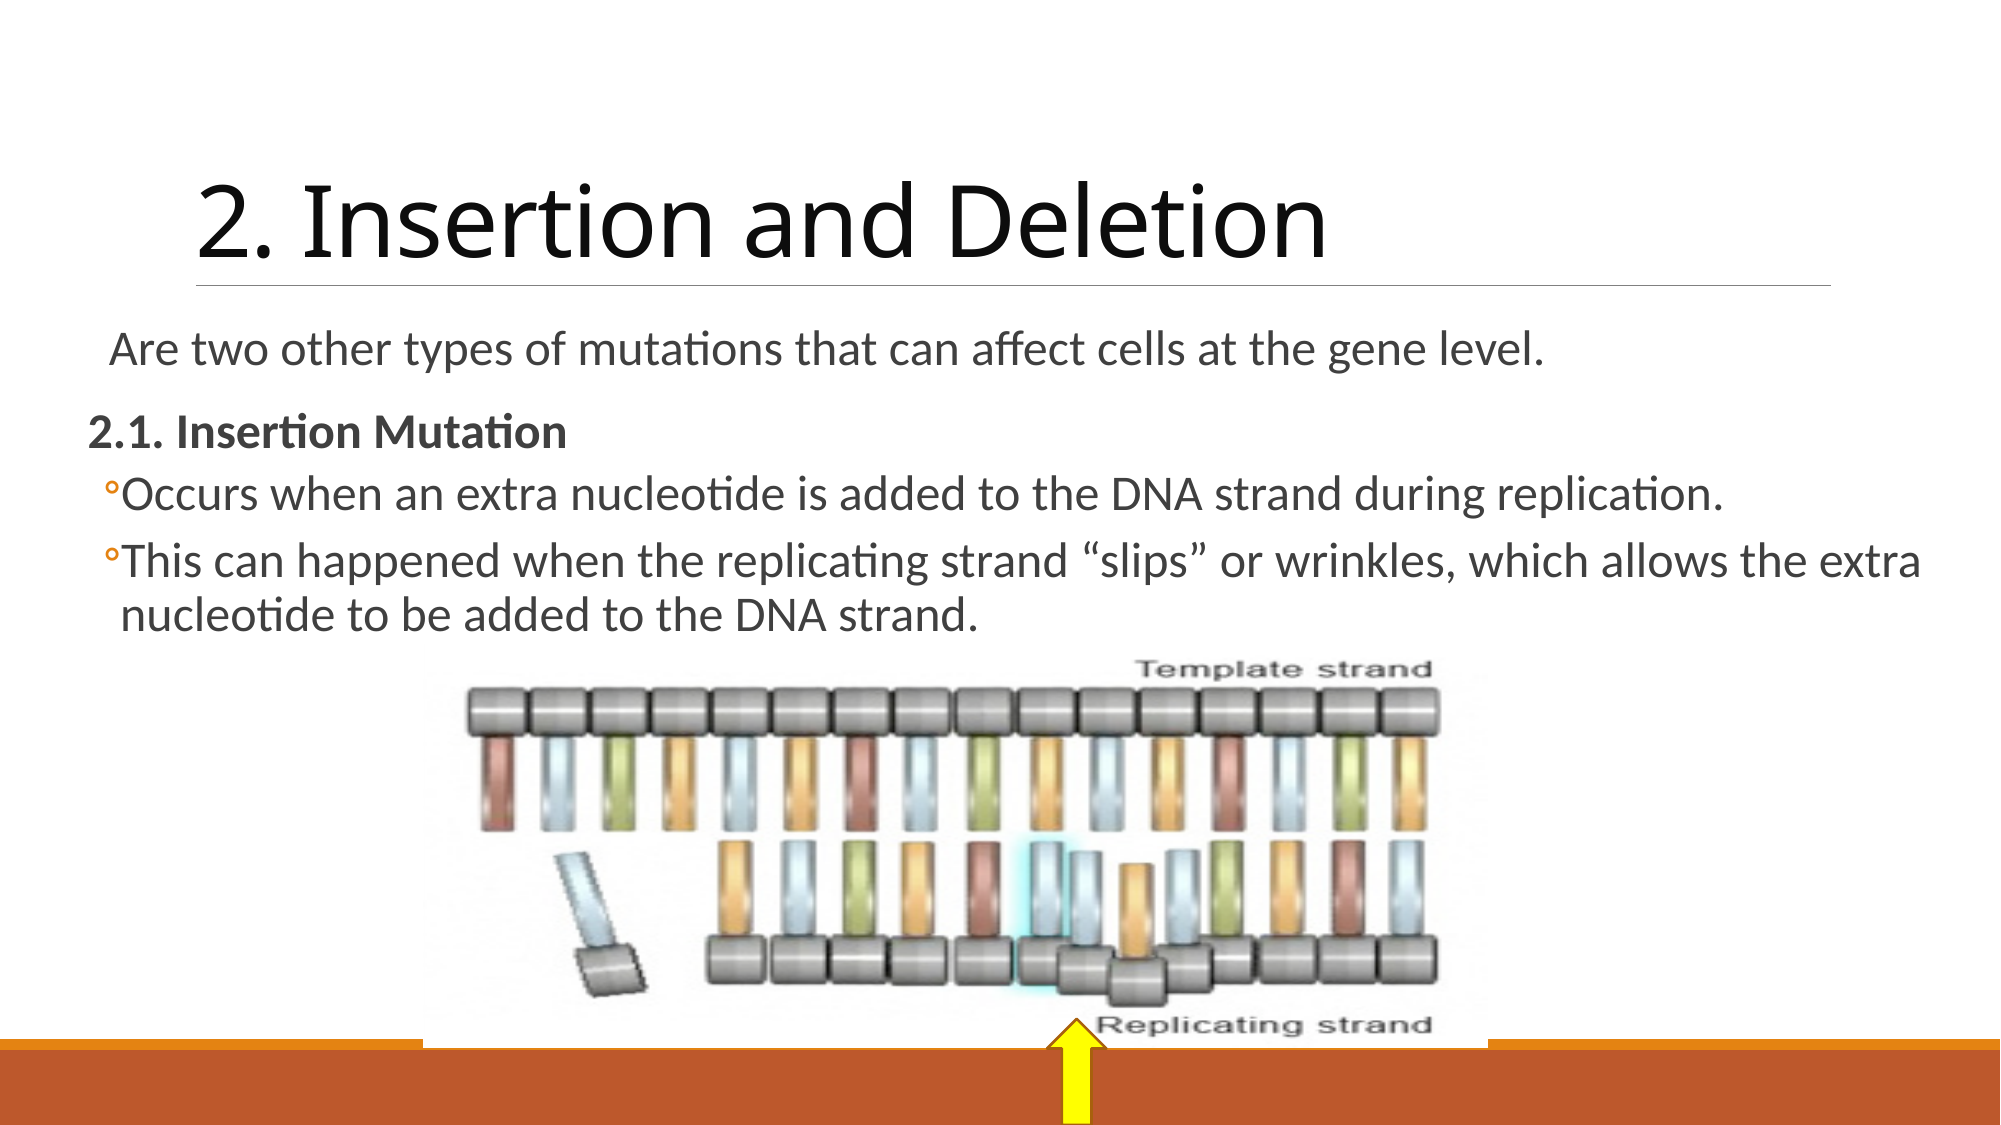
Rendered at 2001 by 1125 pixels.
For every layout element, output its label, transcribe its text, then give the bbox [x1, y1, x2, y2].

list Are two other types of mutations that can affect cells at the gene level. 2.1. Insertion Mutation Occurs when an extra nucleotide is added to the DNA strand during replication. This can happened when the replicating strand “slips” or wrinkles, which allows the extra nucleotide to be added to the DNA strand. [87, 314, 1948, 917]
title 2. Insertion and Deletion [180, 47, 1830, 285]
text_box [1060, 1058, 1093, 1125]
picture [423, 644, 1488, 1049]
